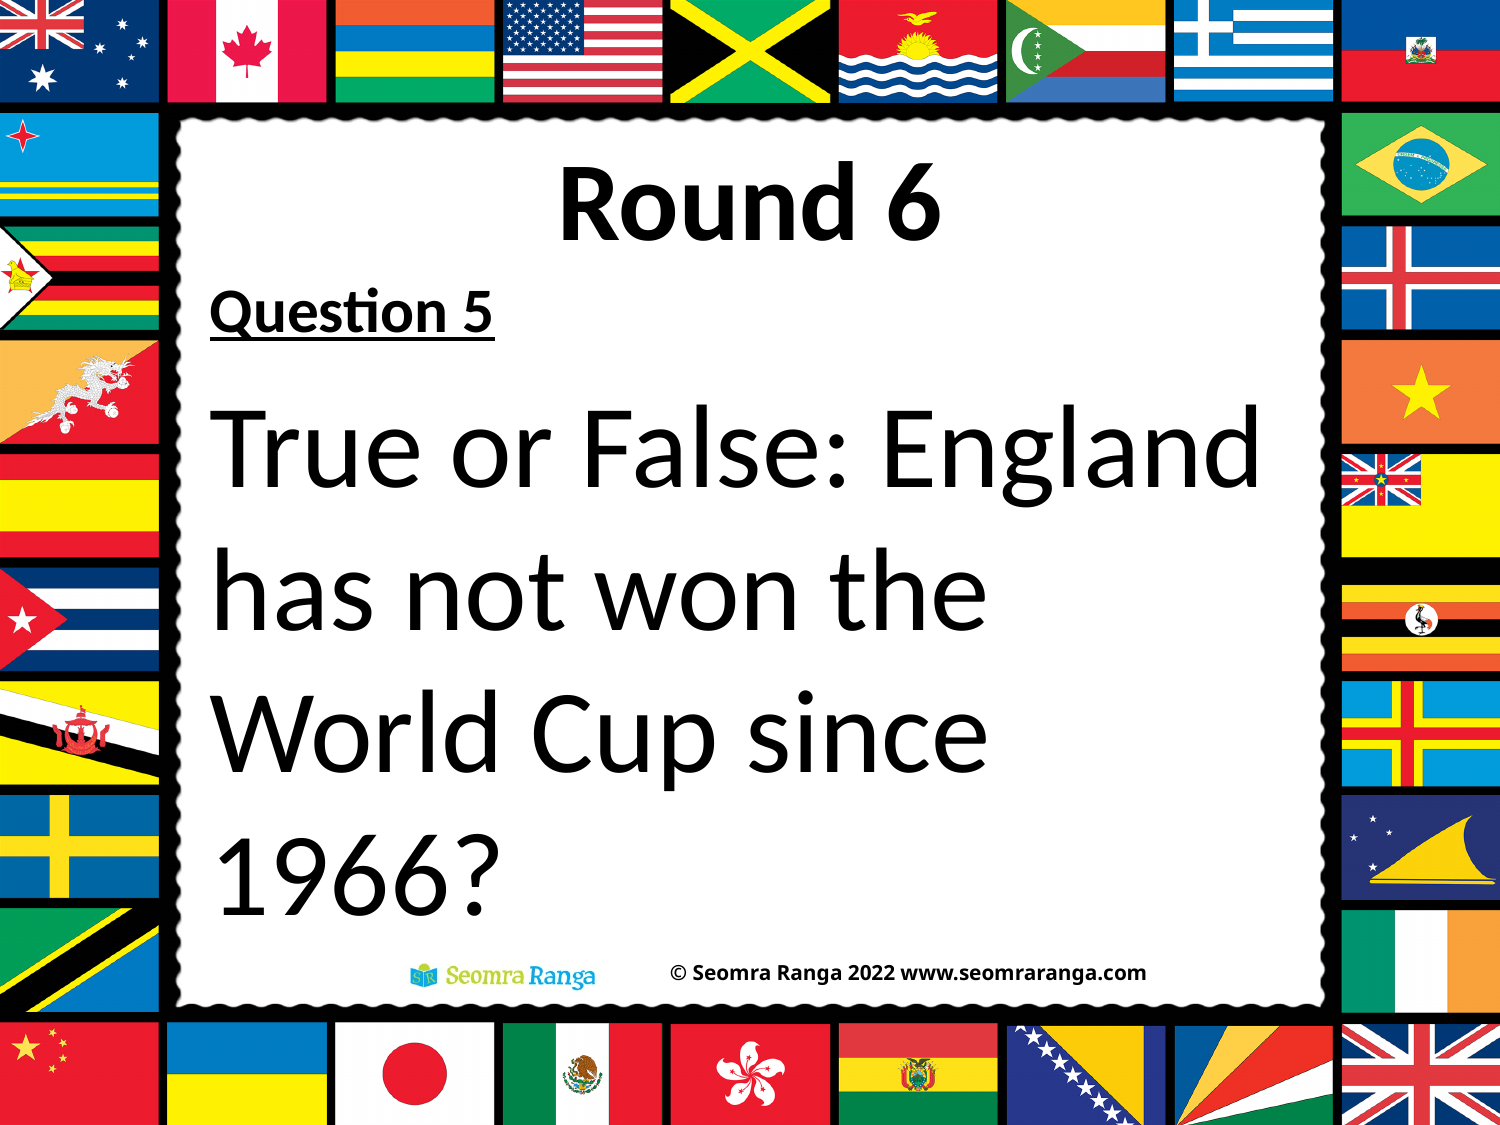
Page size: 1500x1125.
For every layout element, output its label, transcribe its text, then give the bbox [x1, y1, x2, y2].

title Round 6 [183, 101, 1317, 290]
picture [0, 0, 1500, 1125]
list Question 5 True or False: England has not won the World Cup since 1966? [194, 261, 1306, 953]
text_box © Seomra Ranga 2022 www.seomraranga.com [631, 953, 1187, 993]
picture [10, 122, 36, 150]
